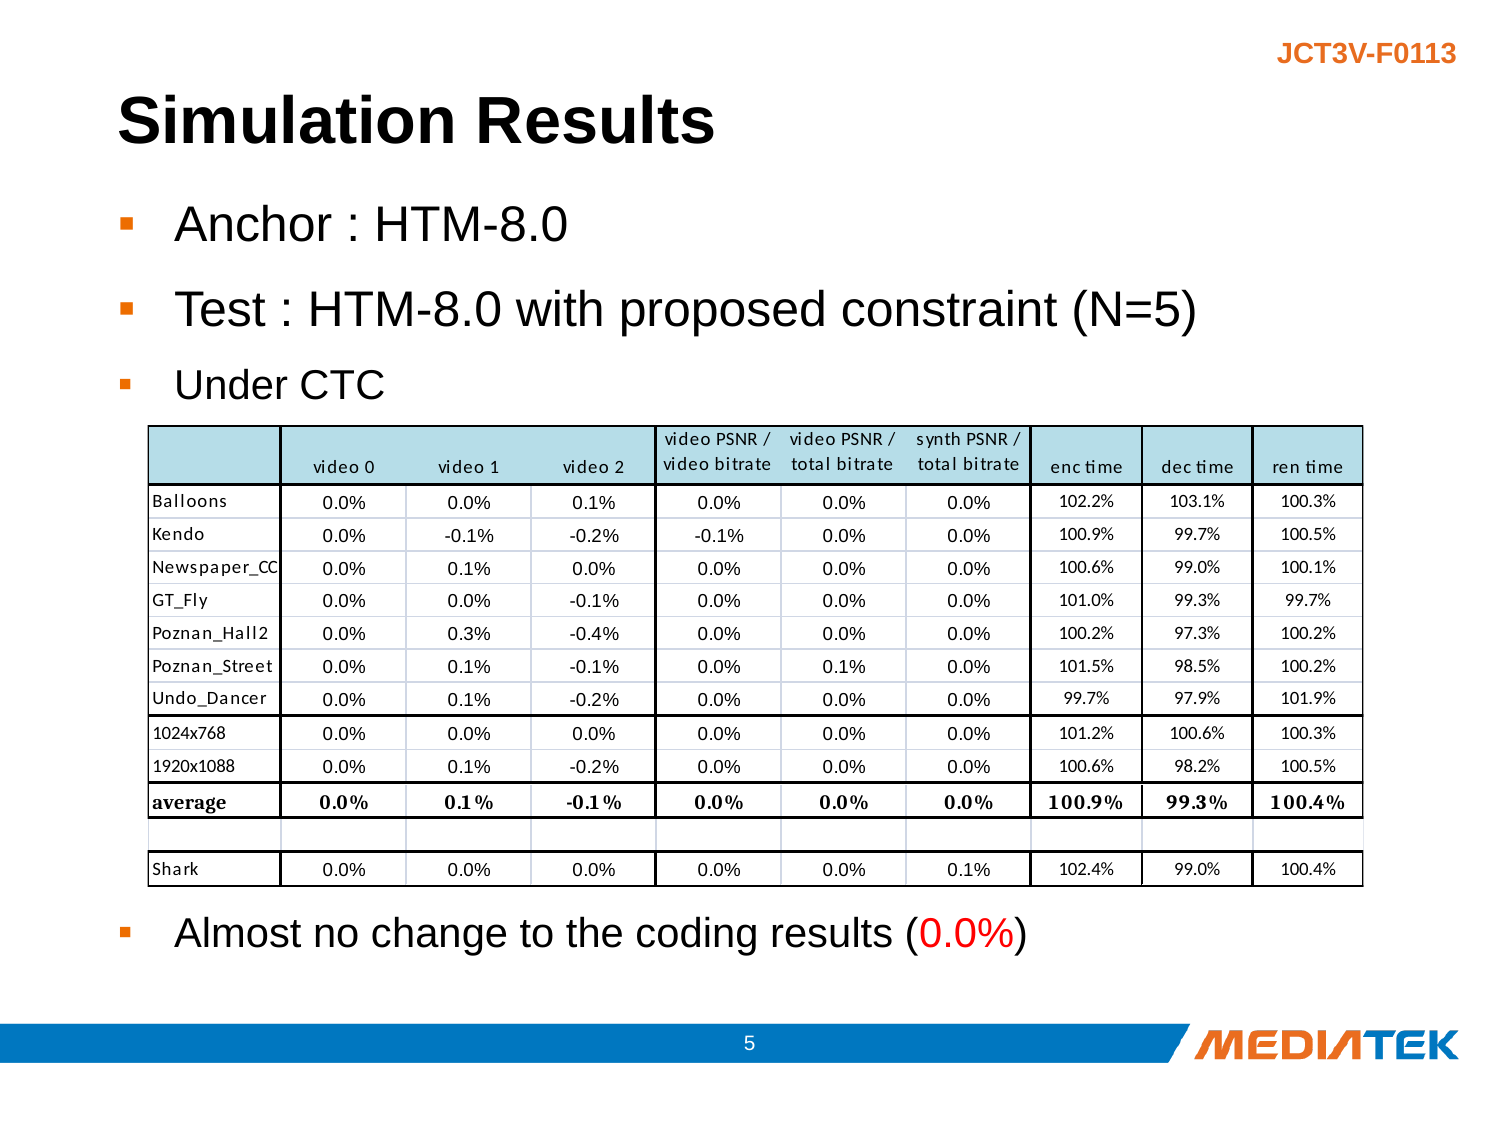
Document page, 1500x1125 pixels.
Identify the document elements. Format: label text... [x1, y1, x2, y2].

list Anchor : HTM-8.0 Test : HTM-8.0 with proposed constraint (N=5) Under CTC Almost no change to the coding results (0.0%) [102, 184, 1425, 998]
picture [0, 1023, 711, 1063]
picture [147, 424, 1366, 888]
picture [789, 1023, 1459, 1063]
title Simulation Results [101, 62, 1425, 172]
slide_number 4 [711, 1022, 789, 1090]
